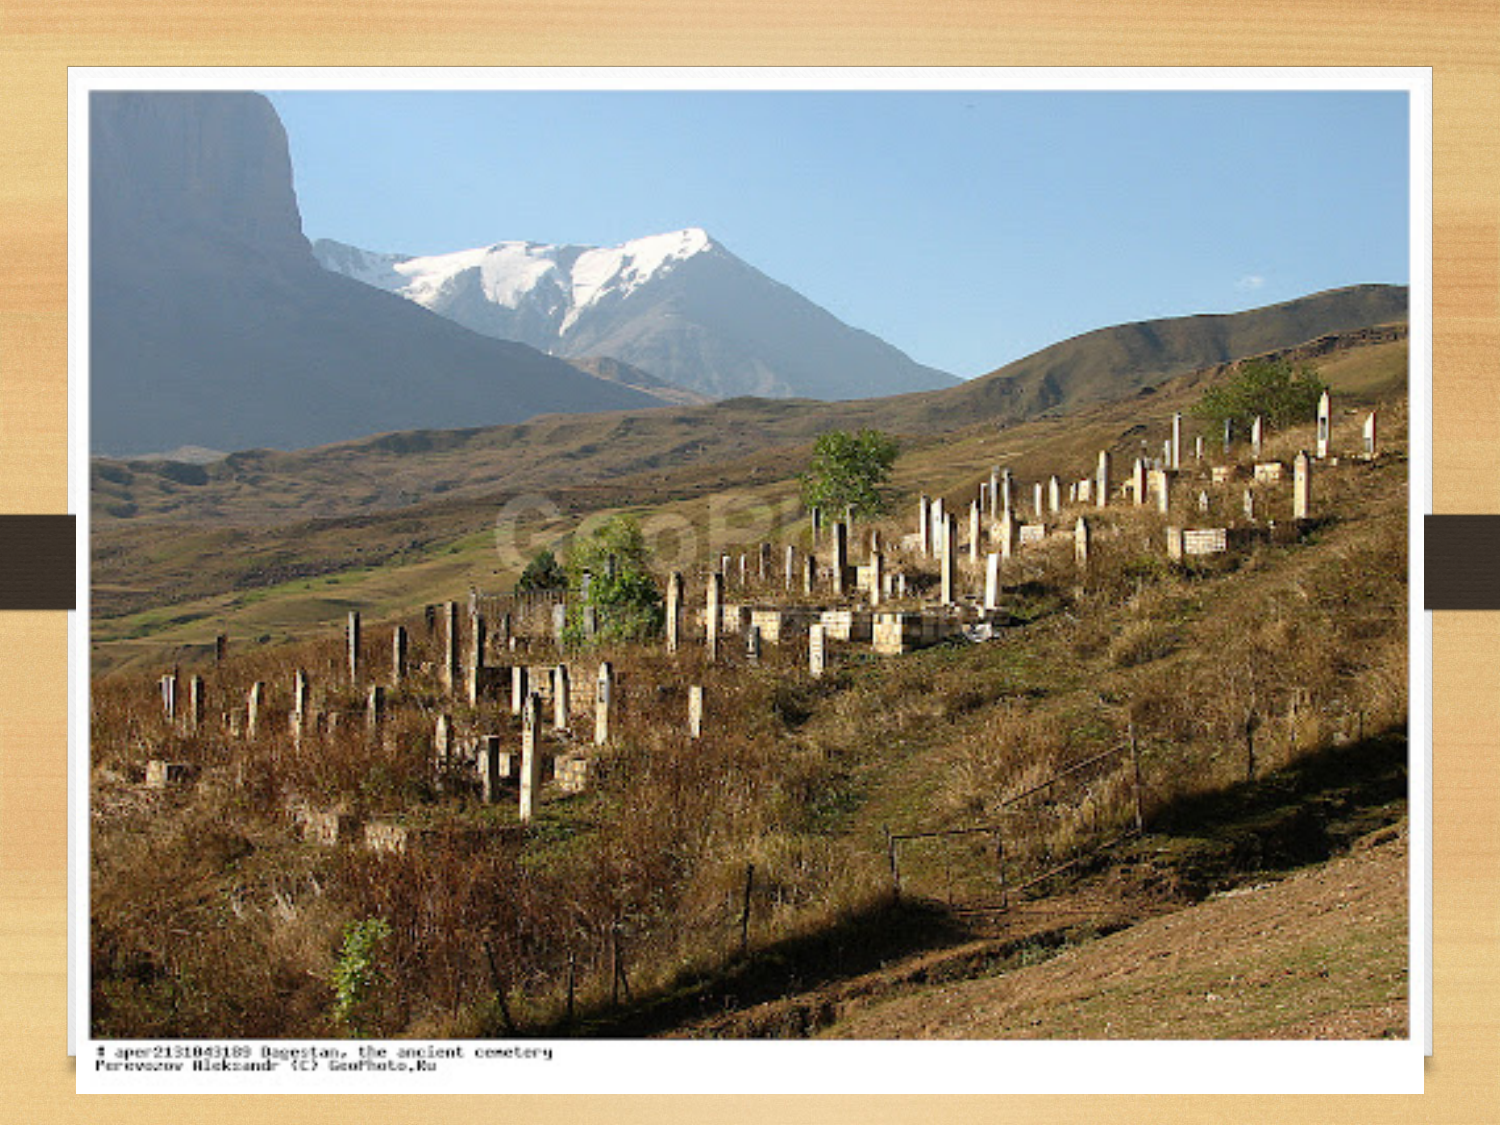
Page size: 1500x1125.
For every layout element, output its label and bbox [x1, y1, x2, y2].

picture [0, 0, 1500, 1125]
list [76, 77, 1424, 1095]
